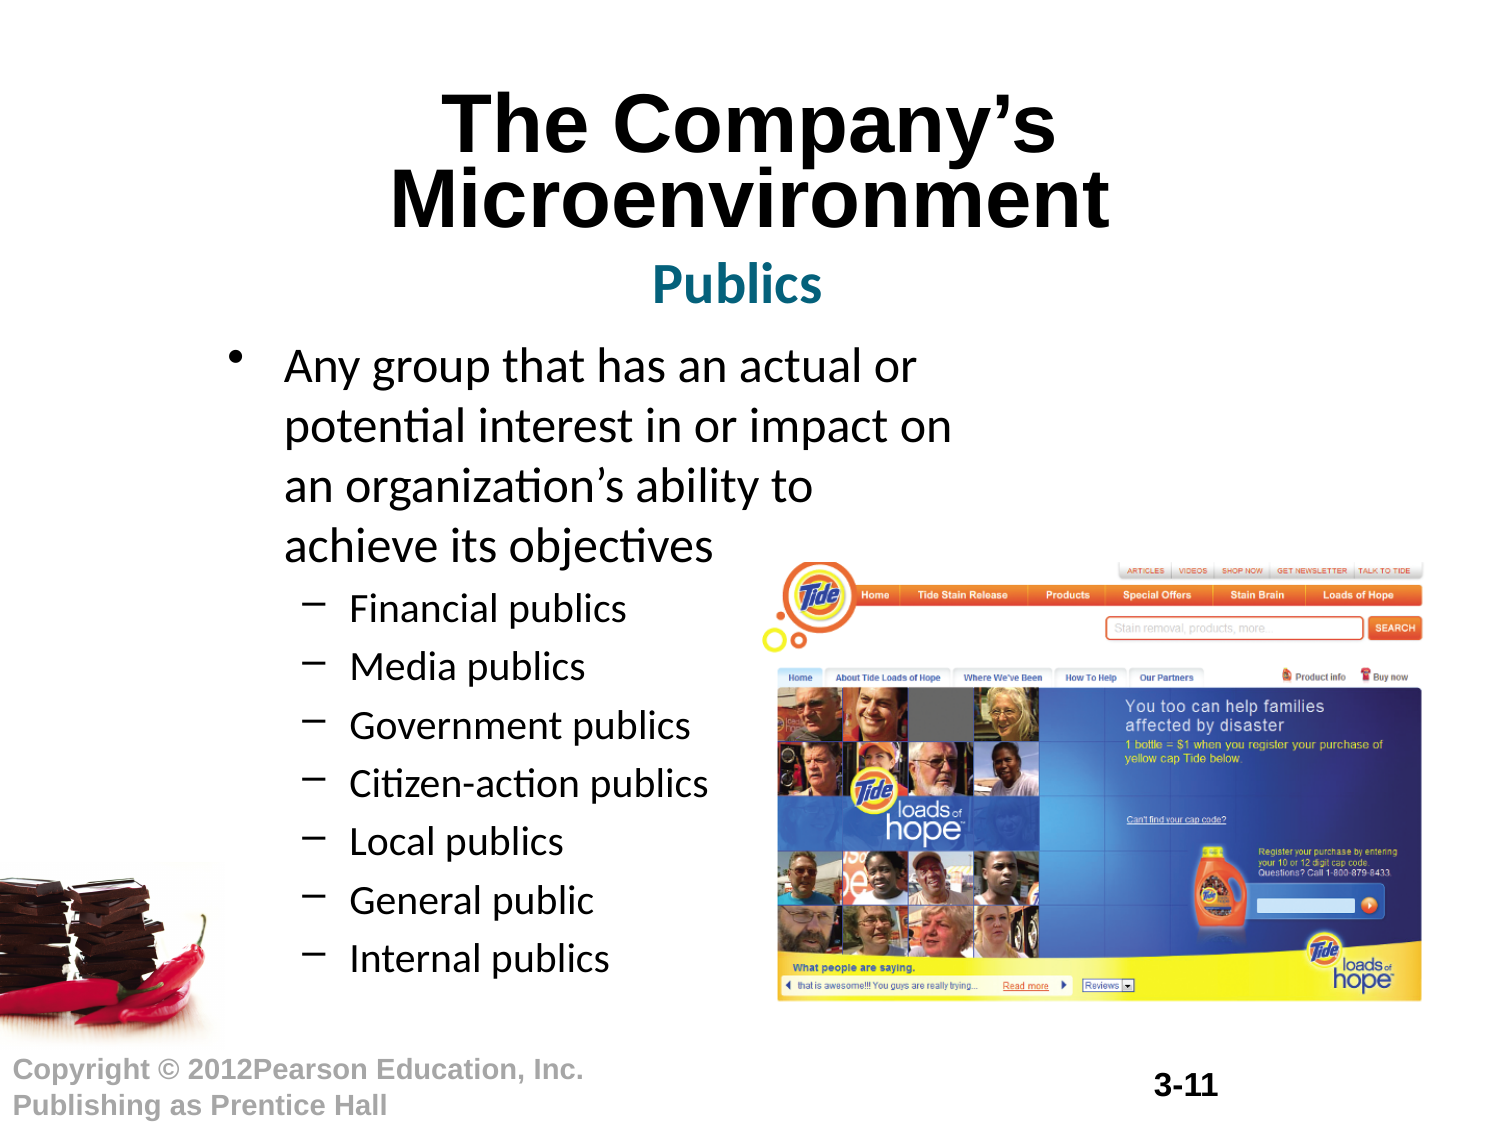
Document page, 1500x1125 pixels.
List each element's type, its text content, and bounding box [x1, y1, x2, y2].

list Publics [149, 237, 1326, 301]
picture [0, 862, 225, 1050]
list Any group that has an actual or potential interest in or impact on an organization’s ability to achieve its objectives Financial publics Media publics Government publics Citizen-action publics Local publics General public Internal publics [212, 324, 988, 1038]
picture [762, 562, 1435, 1013]
title The Company’s Microenvironment [112, 37, 1388, 226]
